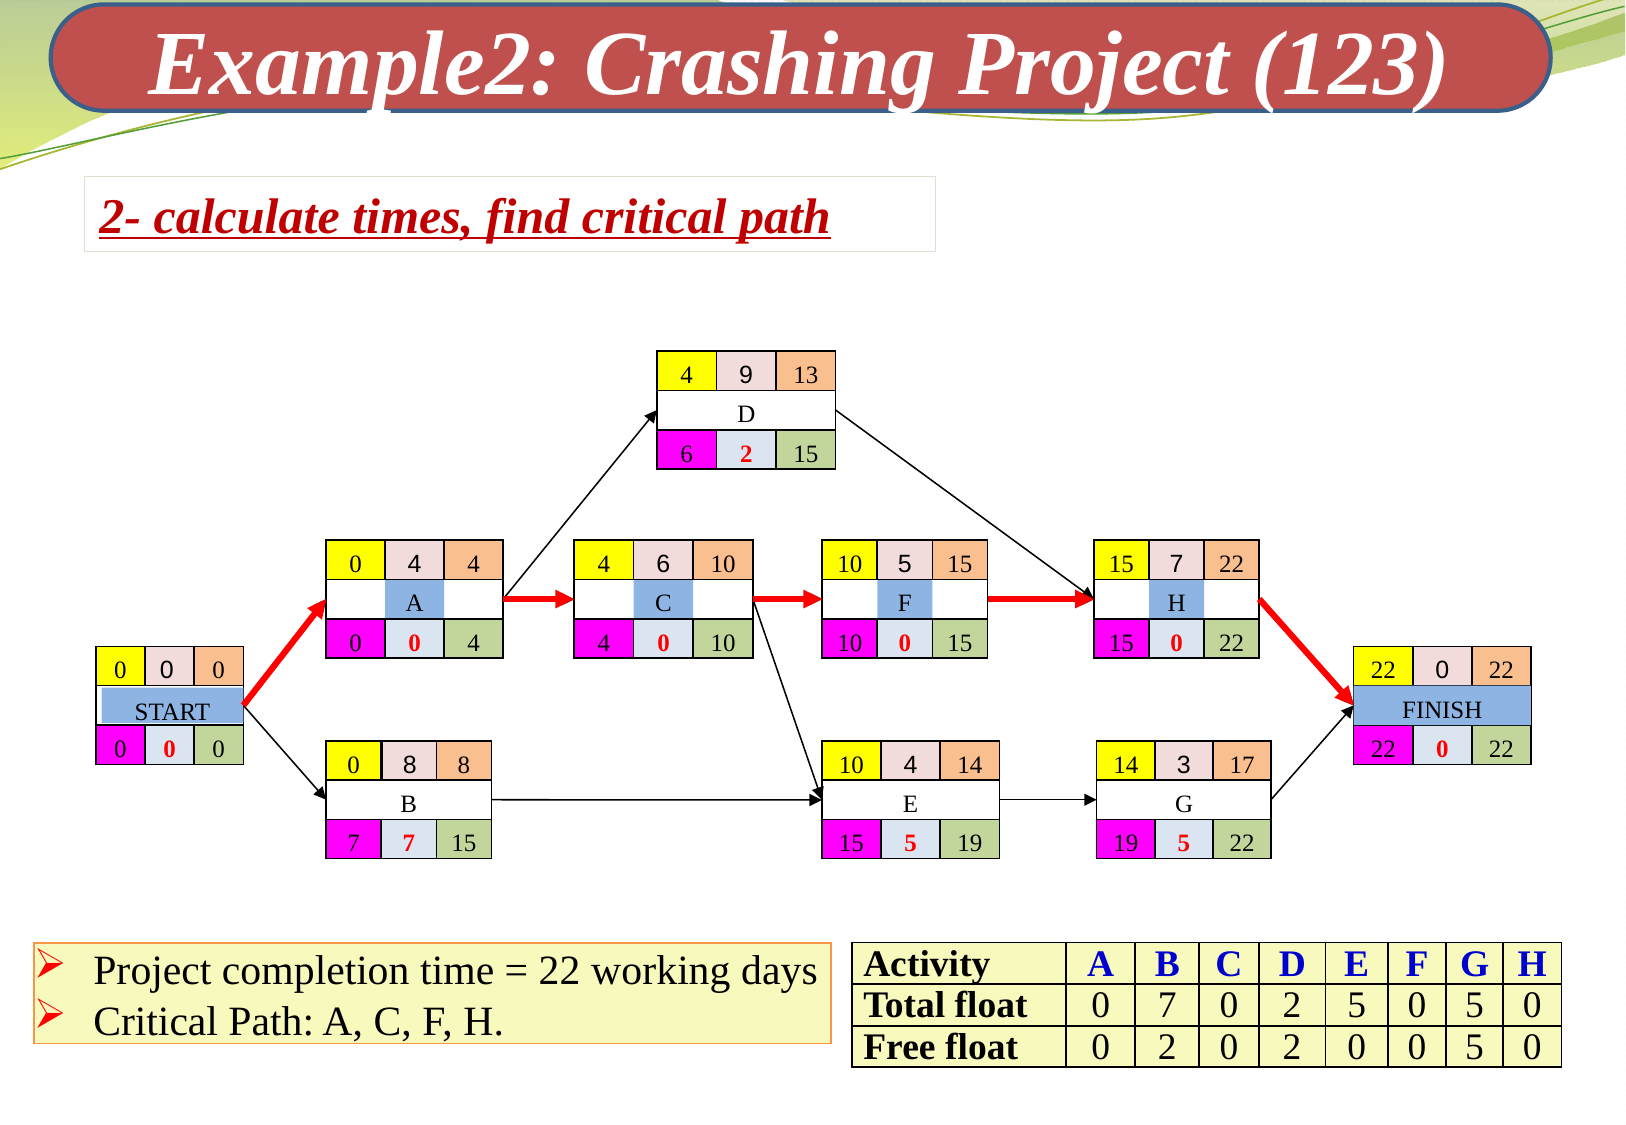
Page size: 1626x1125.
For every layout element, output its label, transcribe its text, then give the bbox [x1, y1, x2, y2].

text_box 2- calculate times, find critical path [84, 176, 936, 252]
table_cell 0 [1504, 1027, 1561, 1066]
table_cell 5 [1447, 985, 1502, 1025]
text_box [243, 600, 1354, 707]
table_cell 5 [1447, 1027, 1502, 1066]
table_cell 0 [1200, 985, 1258, 1025]
table_header E [1326, 943, 1387, 983]
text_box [95, 350, 1531, 859]
table_cell 0 [1326, 1027, 1387, 1066]
table_cell 2 [1260, 1027, 1325, 1066]
table_header C [1200, 943, 1258, 983]
table_cell 7 [1136, 985, 1198, 1025]
table_cell 0 [1067, 1027, 1134, 1066]
table_header Activity [853, 943, 1065, 983]
table_header G [1447, 943, 1502, 983]
text_box Project completion time = 22 working days Critical Path: A, C, F, H. [33, 943, 832, 1044]
table_header A [1067, 943, 1134, 983]
table_cell Total float [853, 985, 1065, 1025]
table_header F [1389, 943, 1445, 983]
table_header B [1136, 943, 1198, 983]
table_cell 0 [1504, 985, 1561, 1025]
table_header D [1260, 943, 1325, 983]
table_cell 0 [1389, 985, 1445, 1025]
table_cell 5 [1326, 985, 1387, 1025]
text_box Example2: Crashing Project (123) [50, 4, 1551, 111]
table_cell 0 [1067, 985, 1134, 1025]
table_cell 0 [1389, 1027, 1445, 1066]
table_cell Free float [853, 1027, 1065, 1066]
table_cell 2 [1136, 1027, 1198, 1066]
table_cell 0 [1200, 1027, 1258, 1066]
table_header H [1504, 943, 1561, 983]
table_cell 2 [1260, 985, 1325, 1025]
